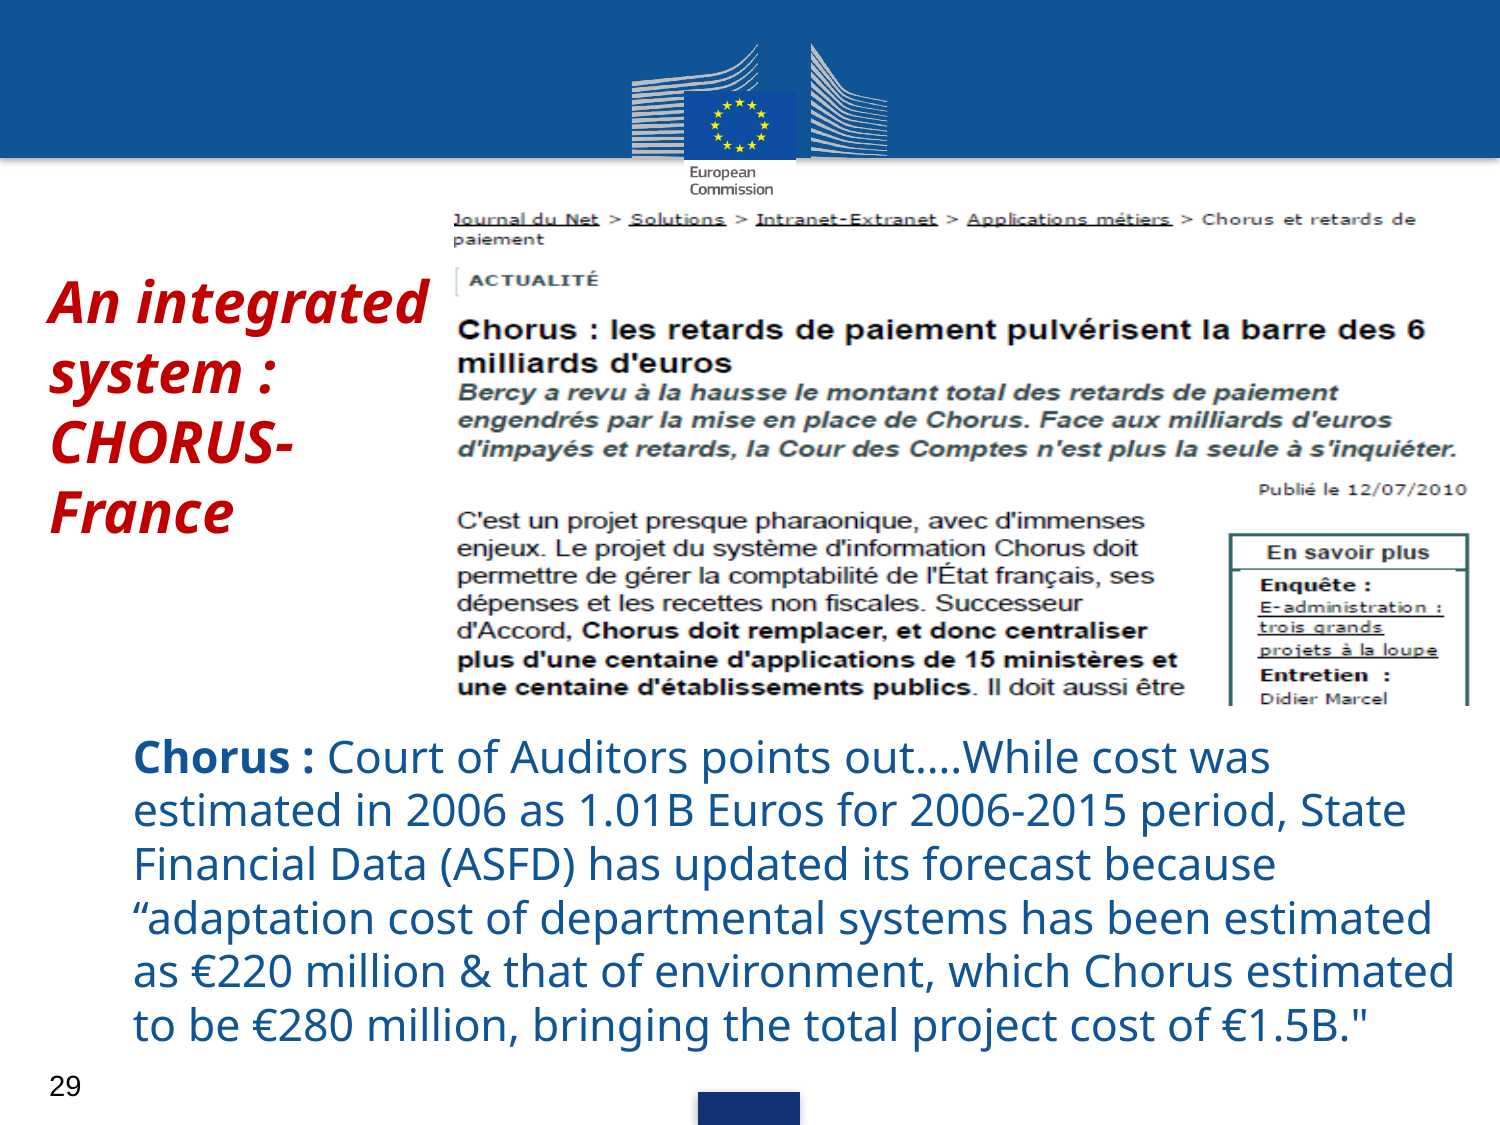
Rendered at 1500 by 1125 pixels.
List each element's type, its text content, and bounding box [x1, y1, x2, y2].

slide_number 29 [33, 1034, 504, 1111]
text_box Chorus : Court of Auditors points out….While cost was estimated in 2006 as 1.01B Euros for 2006-2015 period, State Financial Data (ASFD) has updated its forecast because “adaptation cost of departmental systems has been estimated as €220 million & that of environment, which Chorus estimated to be €280 million, bringing the total project cost of €1.5B." [118, 721, 1500, 1058]
picture [454, 196, 1500, 707]
text_box An integrated system : CHORUS- France [35, 257, 449, 553]
